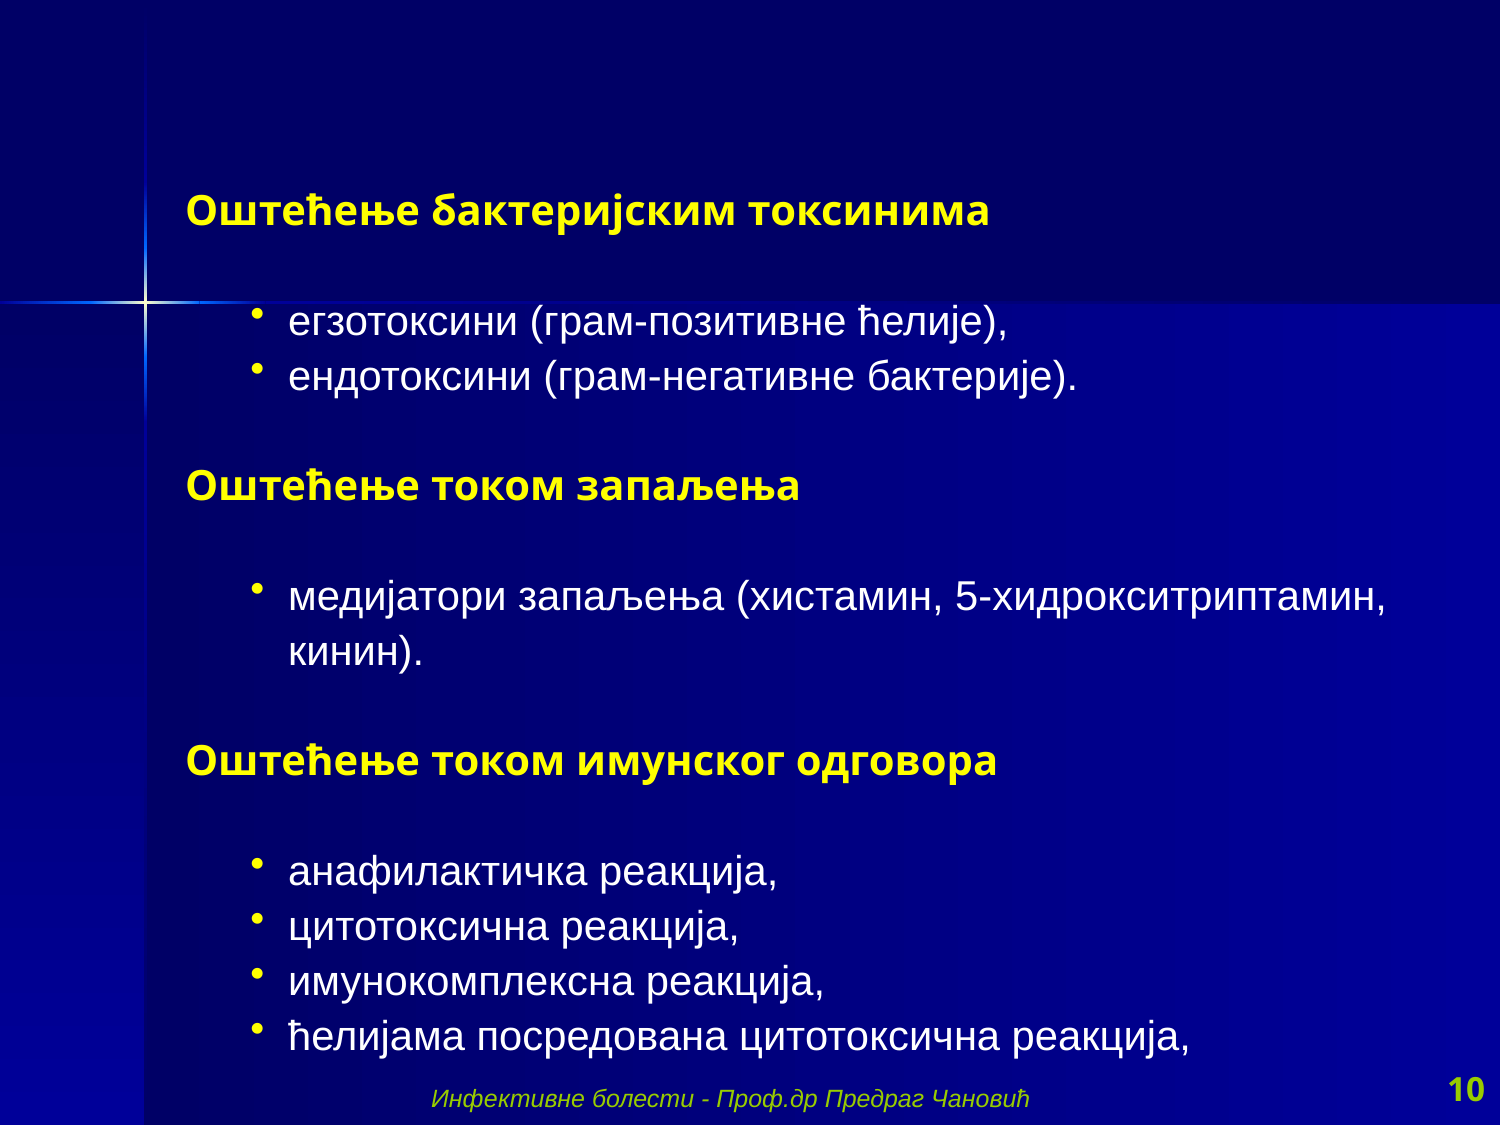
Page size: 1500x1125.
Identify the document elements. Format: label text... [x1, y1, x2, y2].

footer Инфективне болести - Проф.др Предраг Чановић [412, 1074, 1051, 1125]
slide_number 10 [1354, 1059, 1500, 1125]
text_box Оштећење бактеријским токсинима егзотоксини (грам-позитивне ћелије), ендотоксини (грам-негативне бактерије). Оштећење током запаљења медијатори запаљења (хистамин, 5-хидрокситриптамин, кинин). Оштећење током имунског одговора анафилактичка реакција, цитотоксична реакција, имунокомплексна реакција, ћелијама посредована цитотоксична реакција, [170, 171, 1462, 1067]
